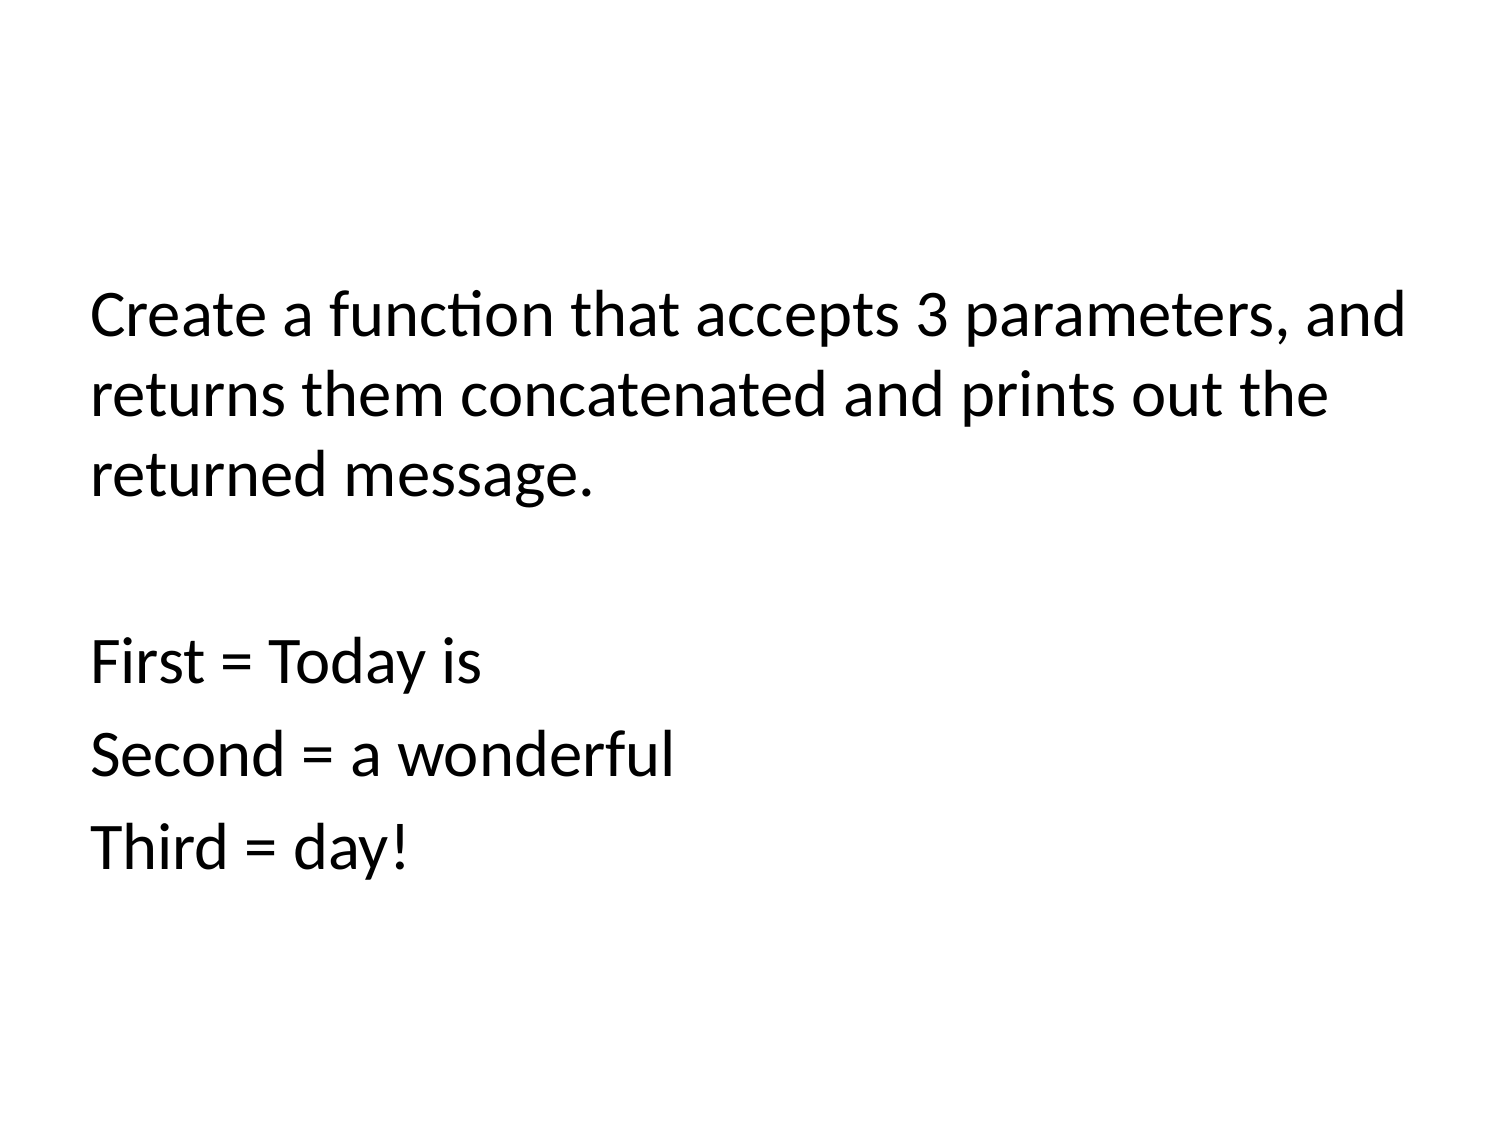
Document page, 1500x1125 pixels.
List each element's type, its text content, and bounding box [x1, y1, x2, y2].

list Create a function that accepts 3 parameters, and returns them concatenated and prints out the returned message. First = Today is Second = a wonderful Third = day! [75, 262, 1425, 1005]
